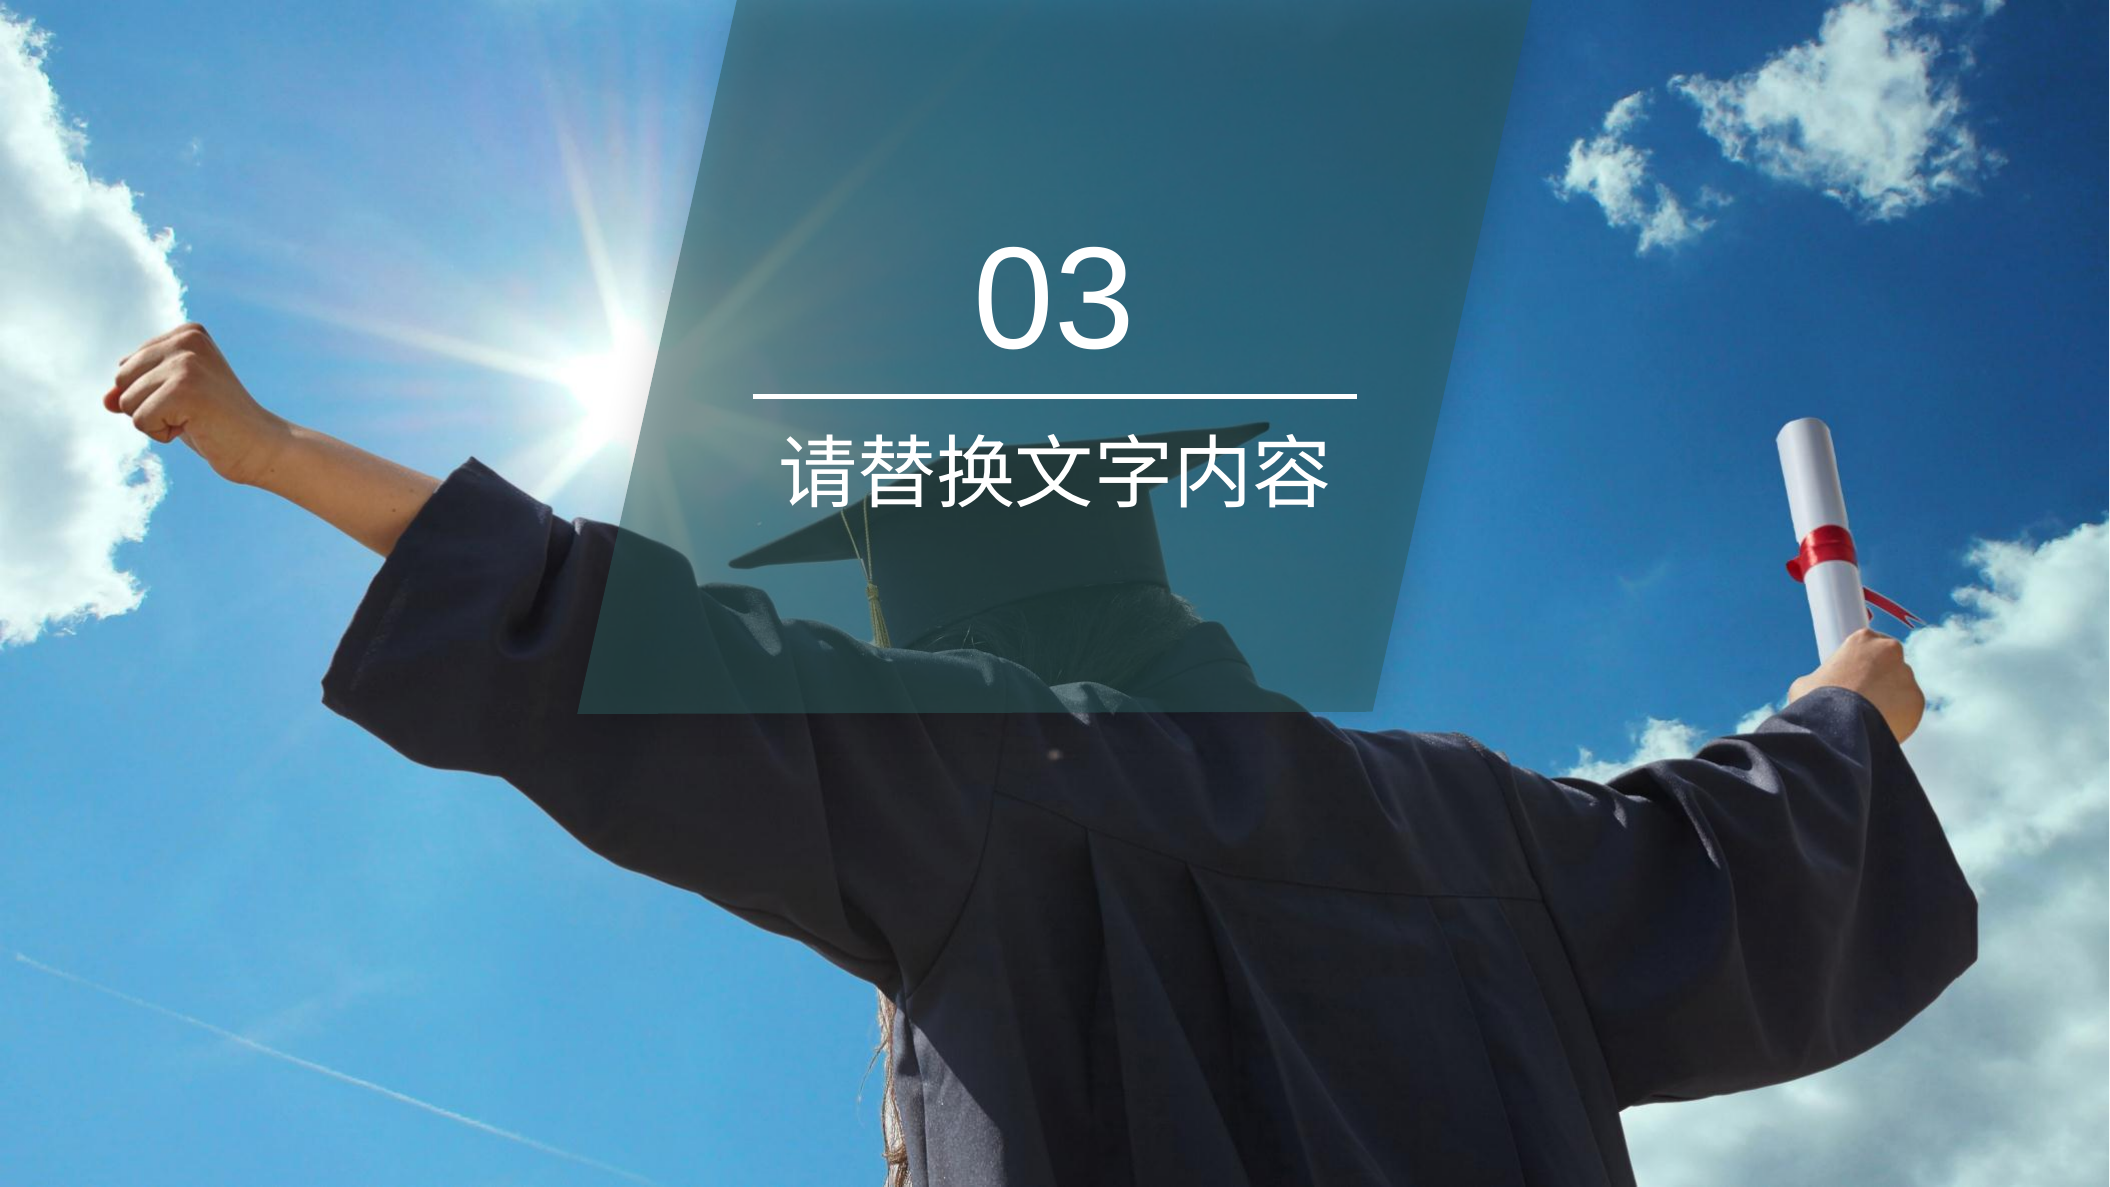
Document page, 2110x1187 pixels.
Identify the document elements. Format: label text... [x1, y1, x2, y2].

text_box [575, 0, 1534, 716]
text_box 请替换文字内容 [734, 422, 1375, 518]
text_box [0, 0, 2110, 1187]
text_box 03 [934, 203, 1175, 378]
